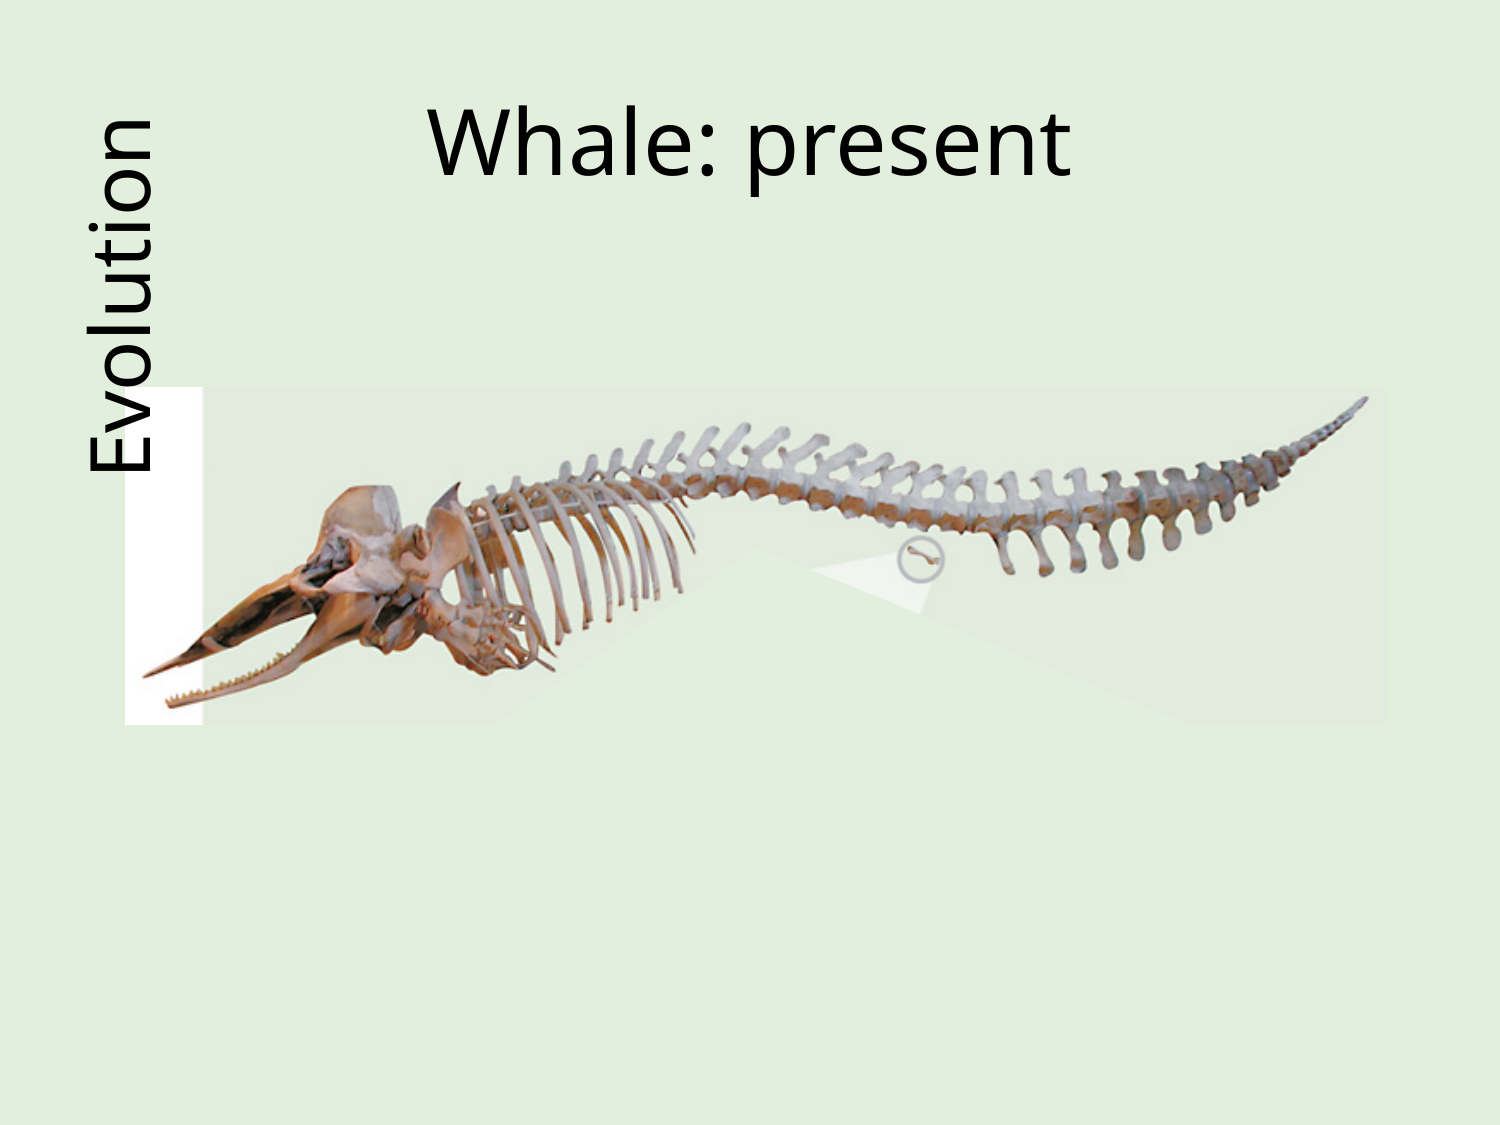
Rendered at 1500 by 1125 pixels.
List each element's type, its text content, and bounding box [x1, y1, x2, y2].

text_box Evolution [59, 100, 175, 991]
picture [124, 387, 1387, 726]
title Whale: present [75, 45, 1425, 233]
